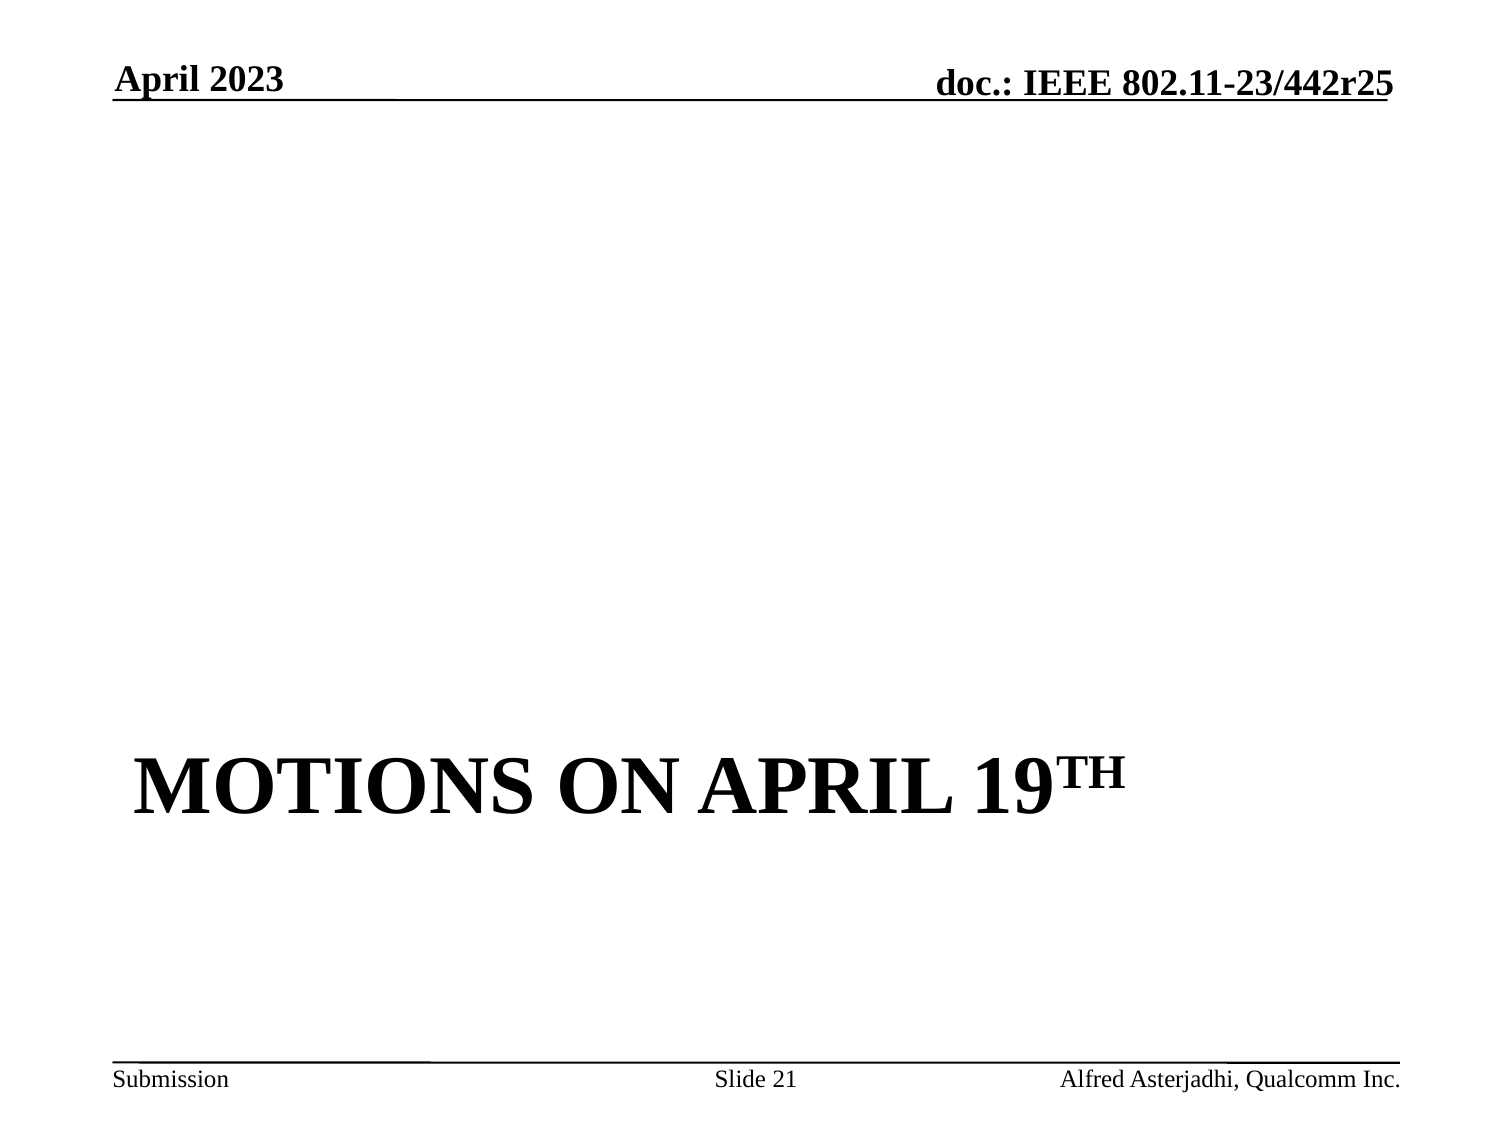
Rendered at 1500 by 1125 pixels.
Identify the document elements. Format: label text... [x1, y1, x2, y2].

title Motions on April 19th [118, 722, 1394, 947]
slide_number Slide 21 [712, 1061, 800, 1123]
footer Alfred Asterjadhi, Qualcomm Inc. [878, 1061, 1402, 1093]
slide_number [114, 54, 423, 100]
